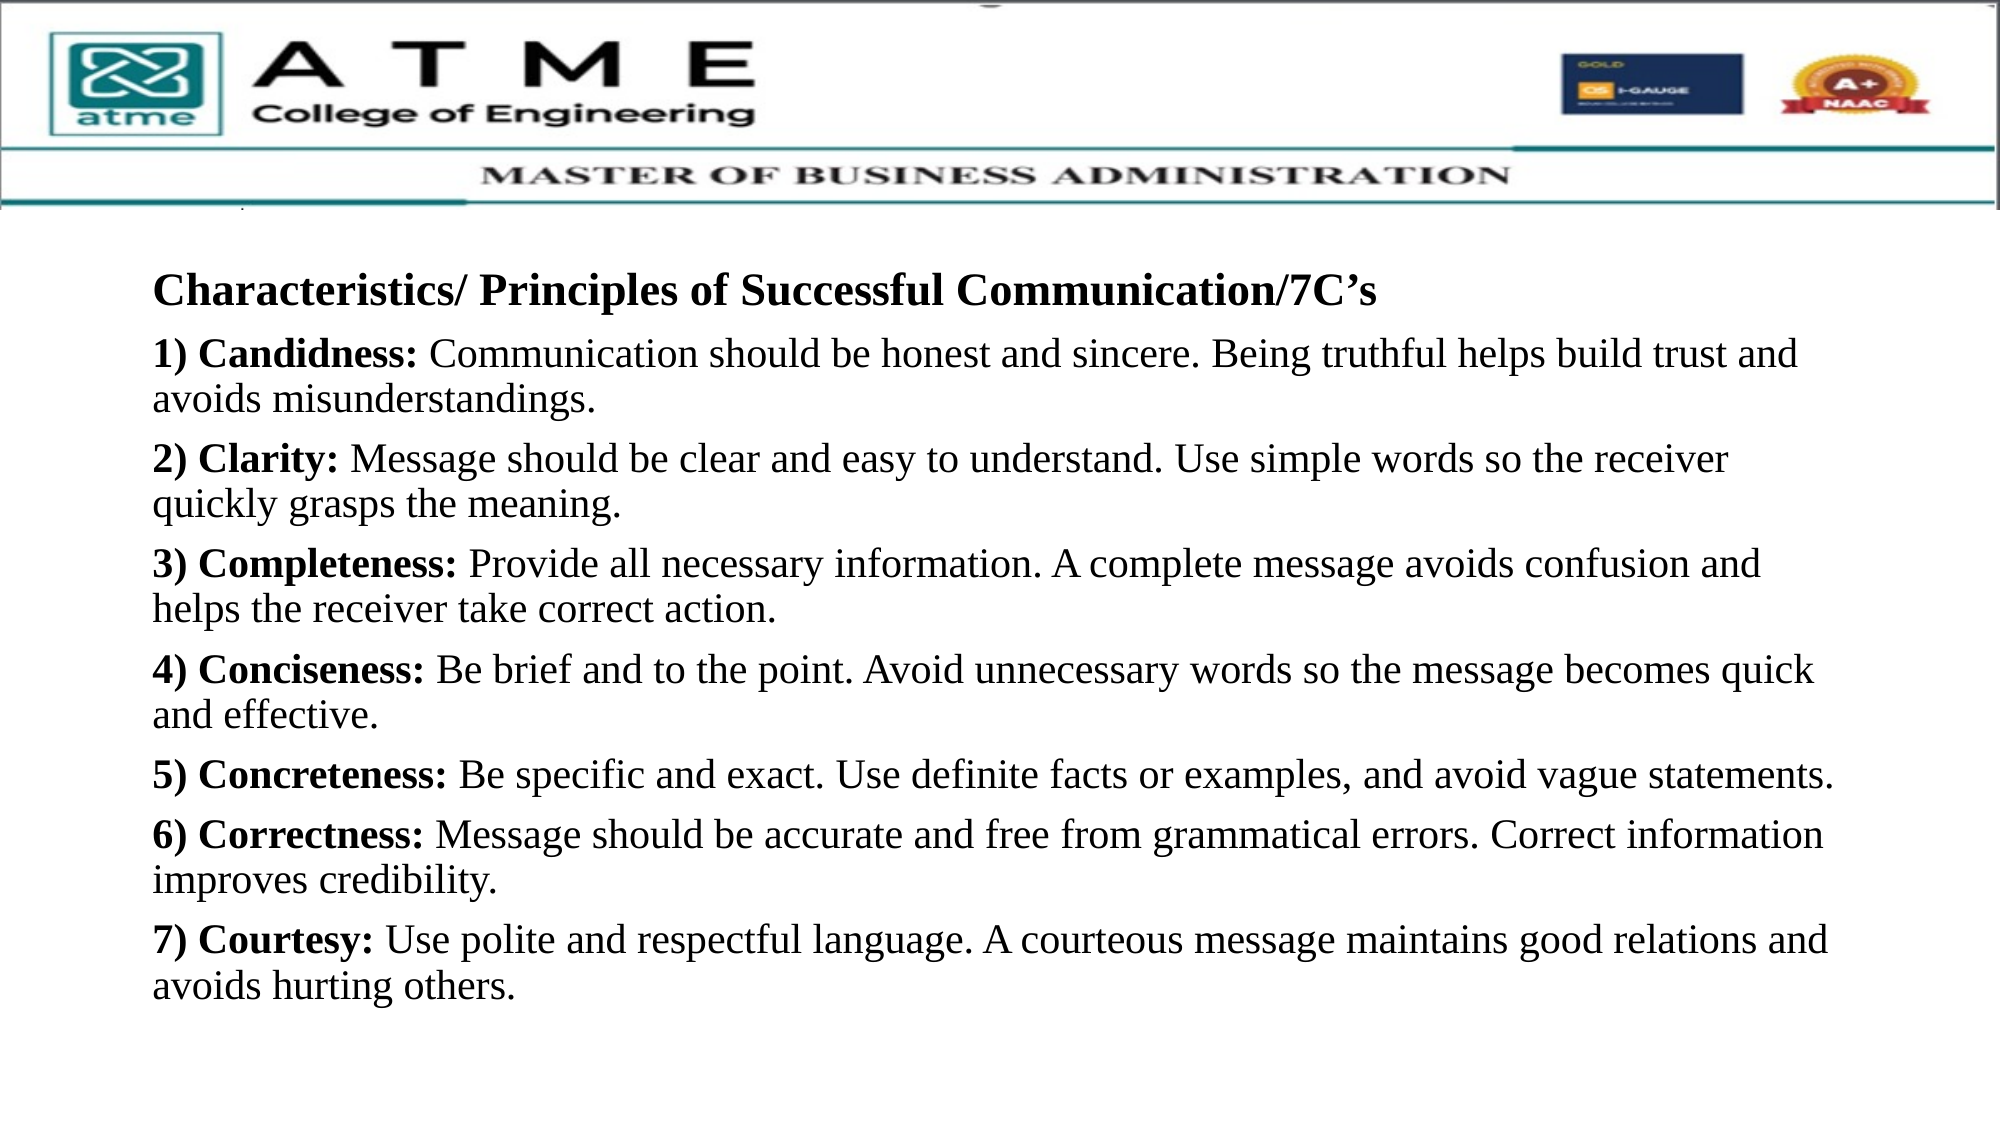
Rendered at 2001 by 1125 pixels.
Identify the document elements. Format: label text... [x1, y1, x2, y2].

list Characteristics/ Principles of Successful Communication/7C’s 1) Candidness: Communication should be honest and sincere. Being truthful helps build trust and avoids misunderstandings. 2) Clarity: Message should be clear and easy to understand. Use simple words so the receiver quickly grasps the meaning. 3) Completeness: Provide all necessary information. A complete message avoids confusion and helps the receiver take correct action. 4) Conciseness: Be brief and to the point. Avoid unnecessary words so the message becomes quick and effective. 5) Concreteness: Be specific and exact. Use definite facts or examples, and avoid vague statements. 6) Correctness: Message should be accurate and free from grammatical errors. Correct information improves credibility. 7) Courtesy: Use polite and respectful language. A courteous message maintains good relations and avoids hurting others. [137, 258, 1863, 1037]
picture [0, 0, 2000, 210]
